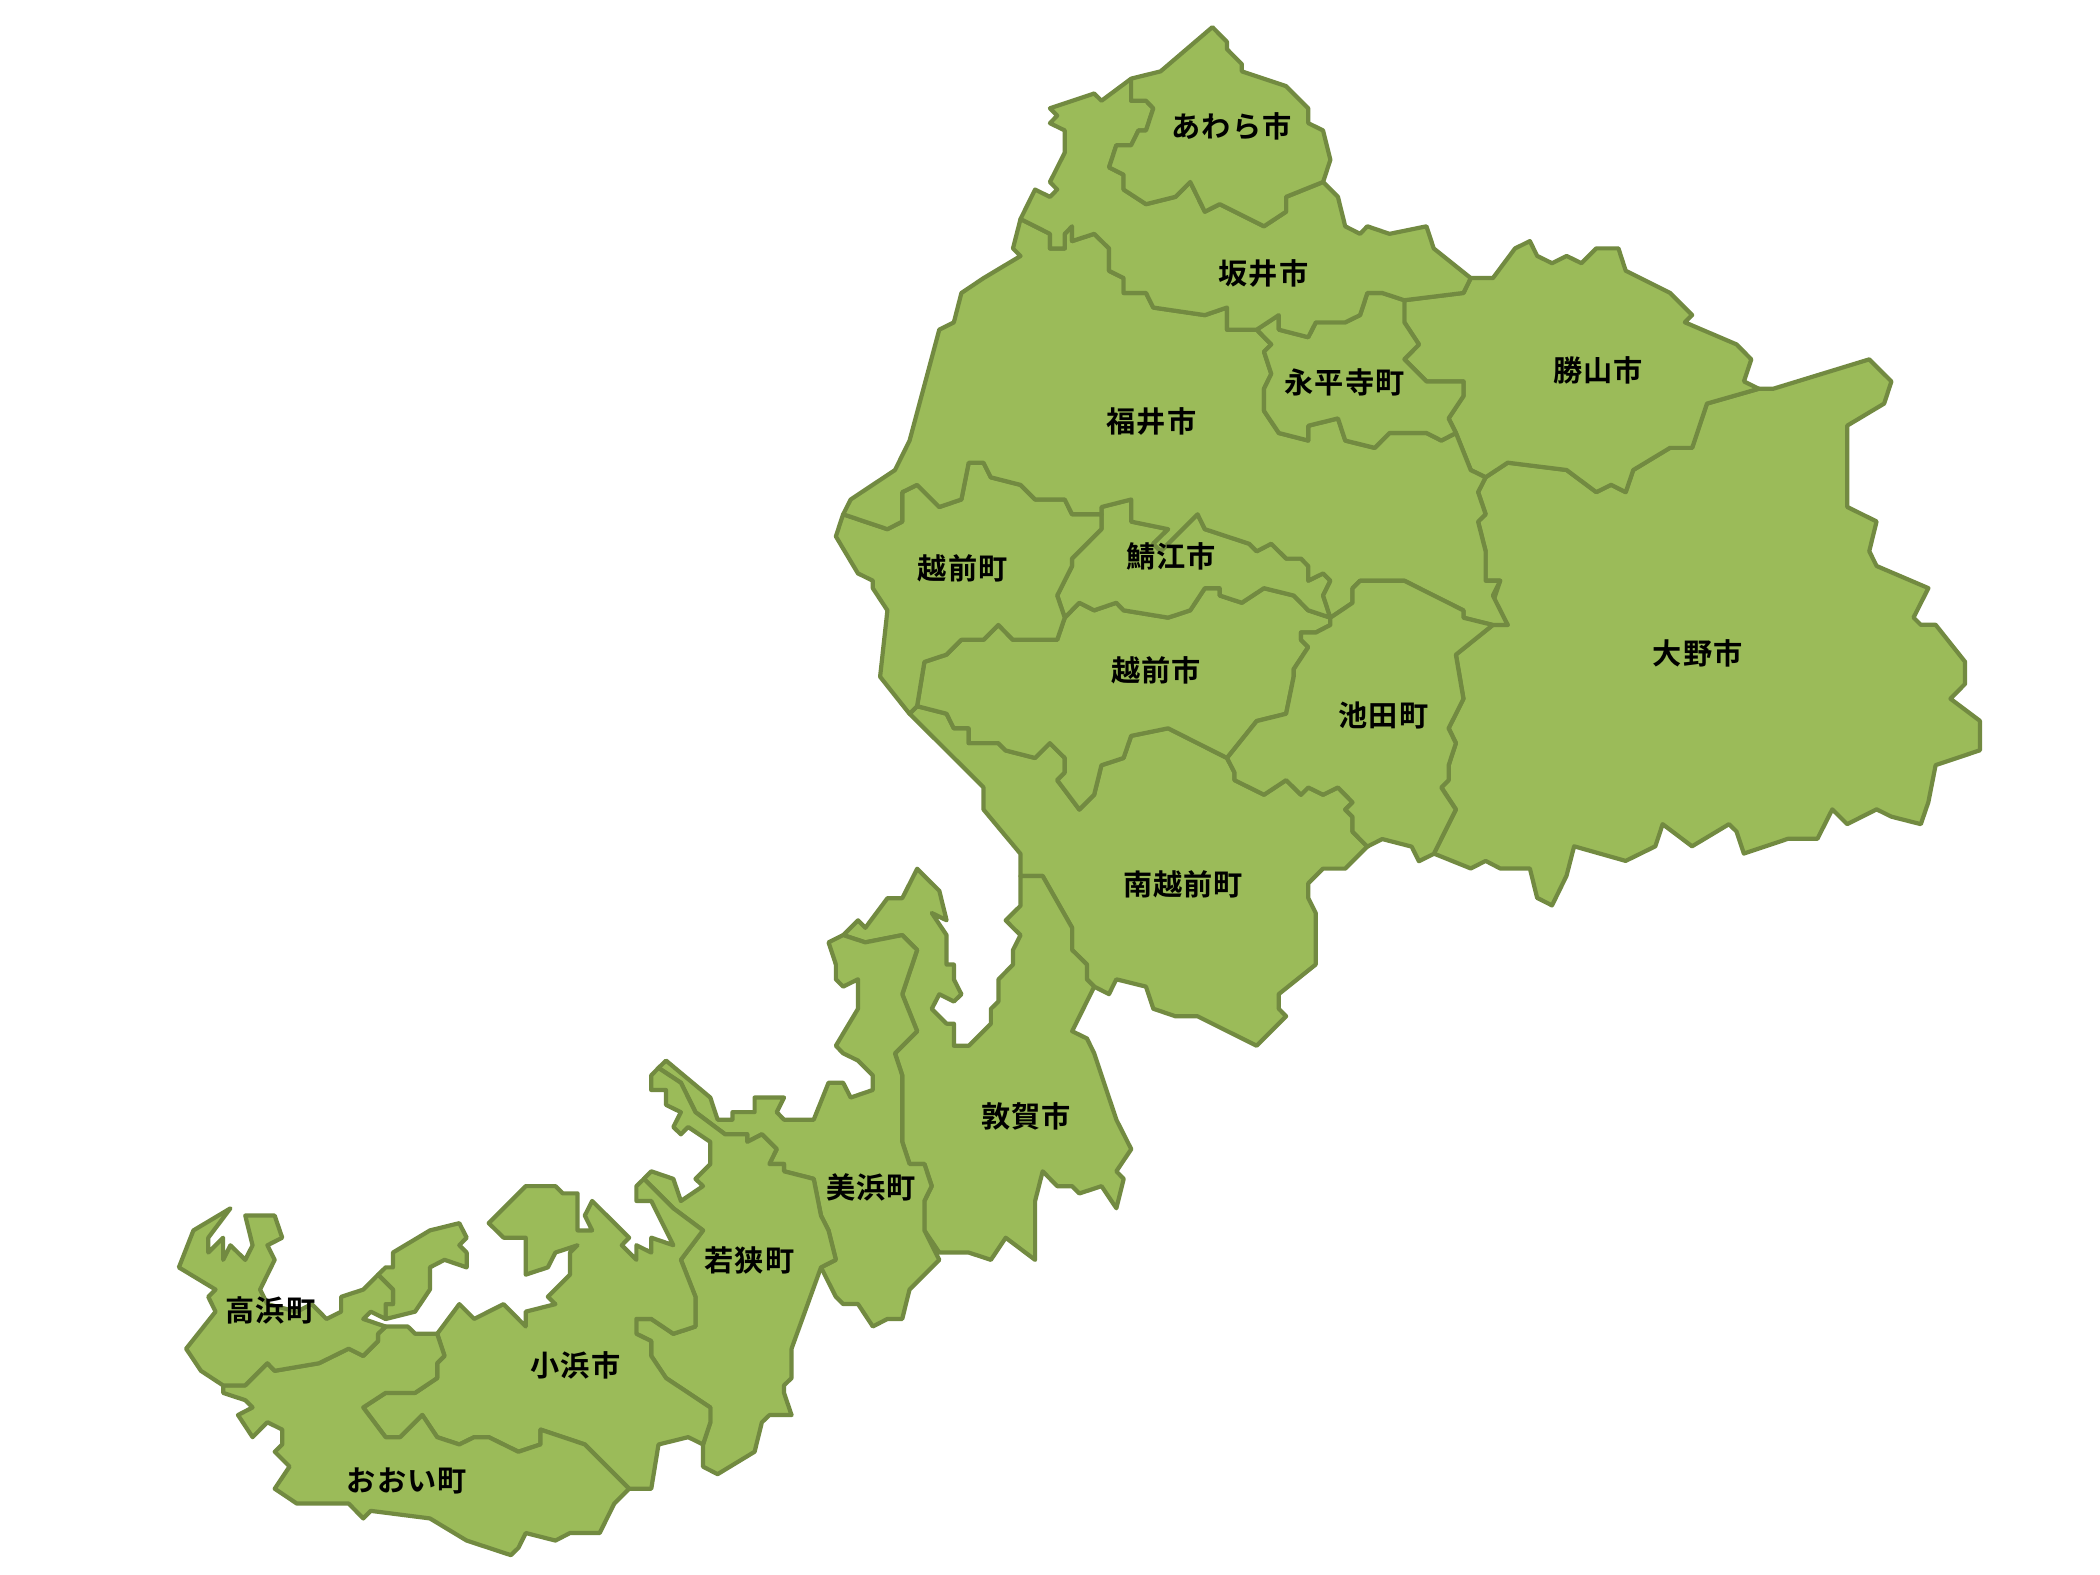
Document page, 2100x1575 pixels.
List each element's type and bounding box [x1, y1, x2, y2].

text_box [178, 26, 1981, 1556]
